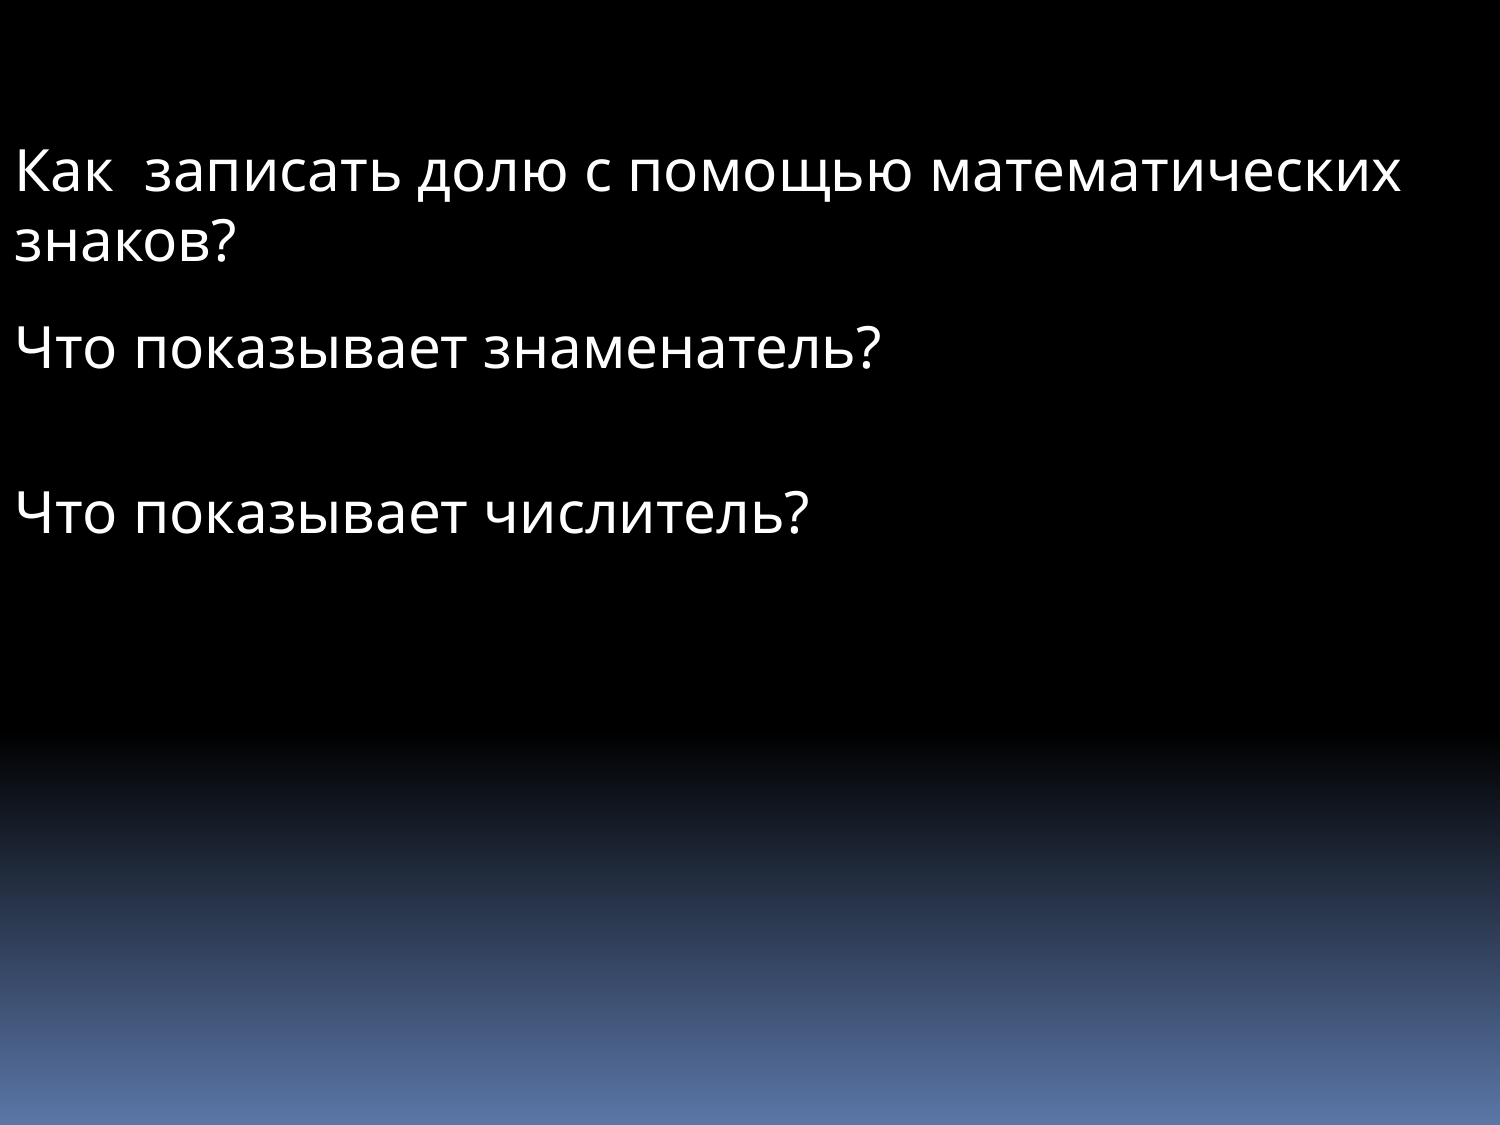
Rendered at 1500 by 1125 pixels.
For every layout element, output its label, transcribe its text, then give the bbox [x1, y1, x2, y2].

text_box Что показывает знаменатель? [0, 302, 1500, 388]
text_box Что показывает числитель? [0, 468, 1500, 553]
text_box Как записать долю с помощью математических знаков? [0, 125, 1500, 281]
